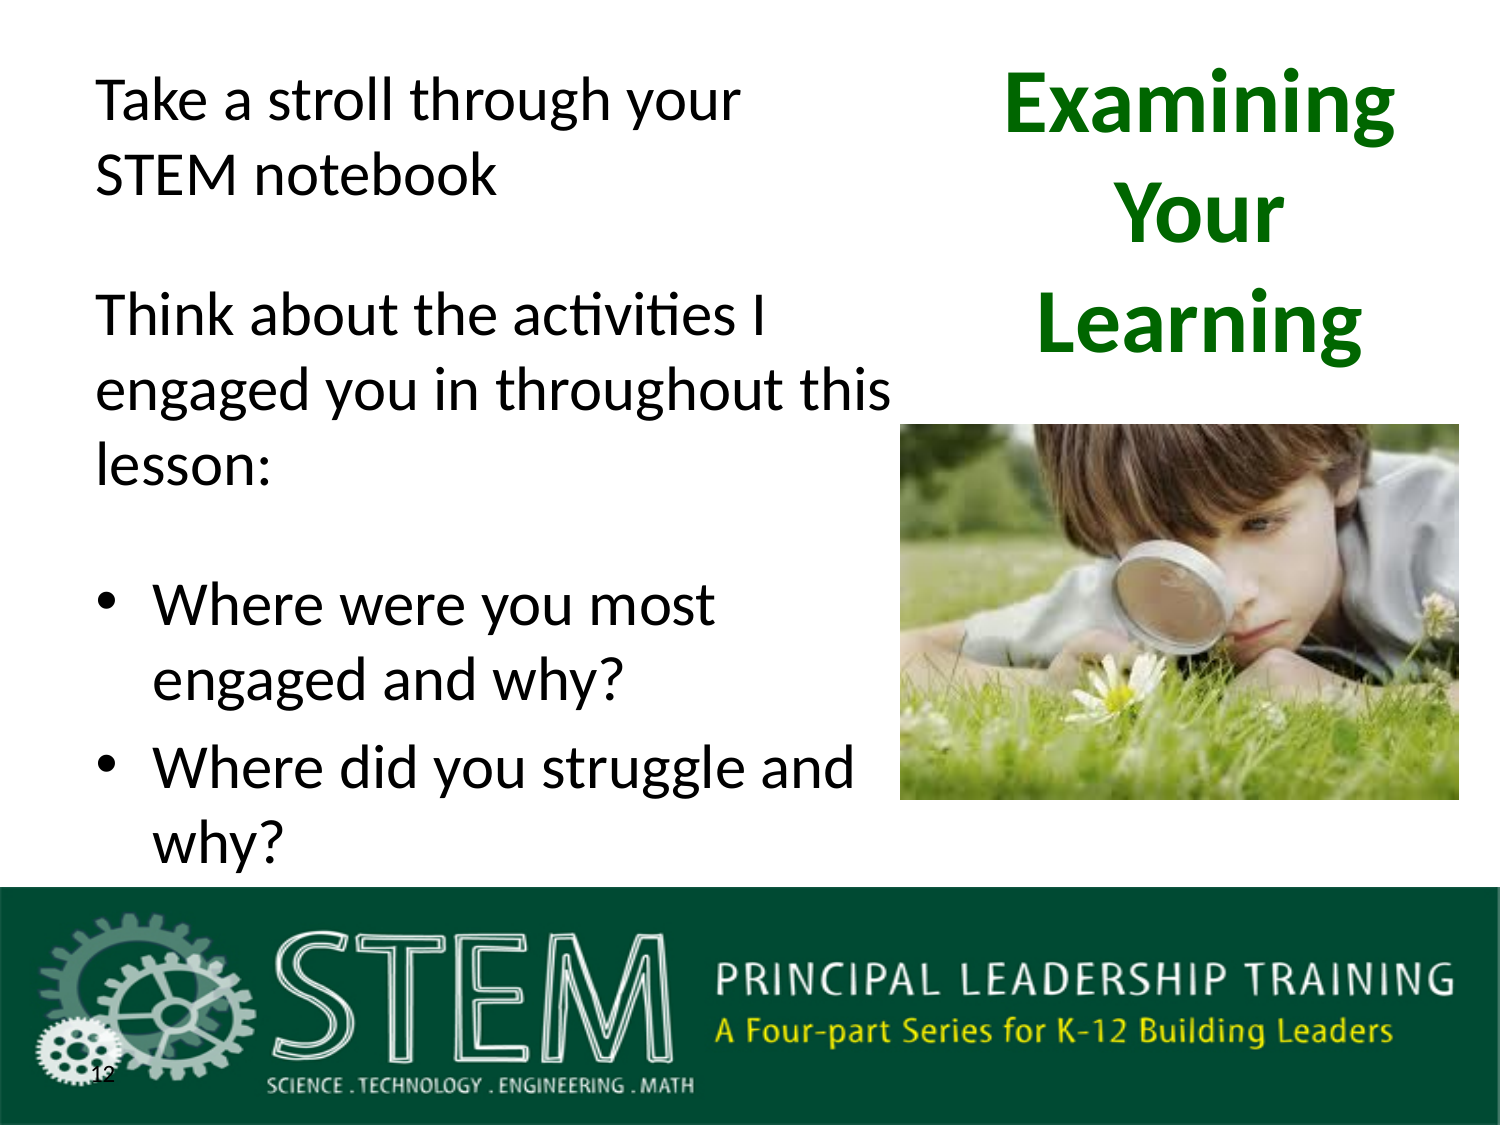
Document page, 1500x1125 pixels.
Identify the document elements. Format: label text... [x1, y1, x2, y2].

list Take a stroll through your STEM notebook Think about the activities I engaged you in throughout this lesson: Where were you most engaged and why? Where did you struggle and why? [80, 50, 913, 888]
picture [899, 424, 1459, 801]
picture [0, 887, 1500, 1125]
slide_number 12 [75, 1042, 425, 1103]
title Examining Your Learning [975, 112, 1425, 300]
